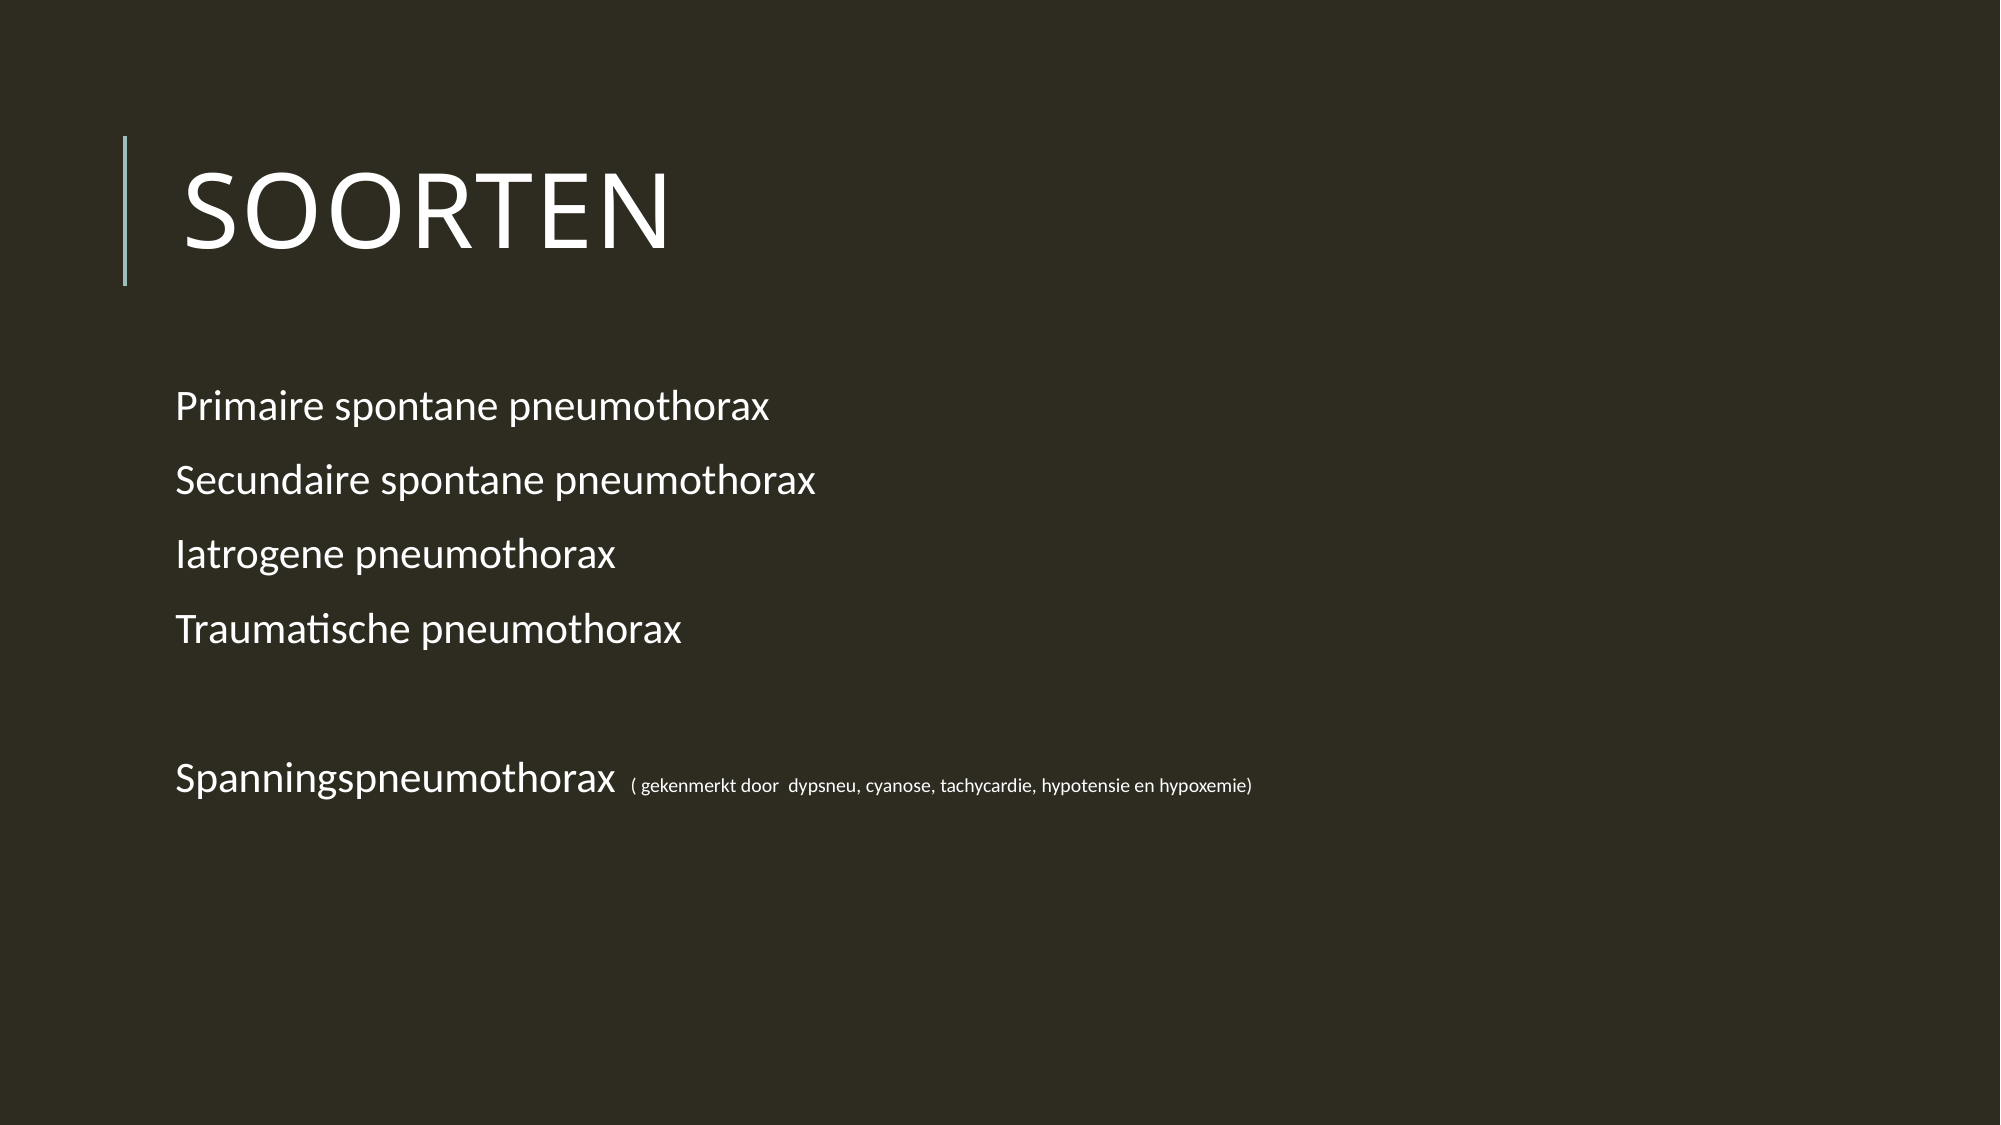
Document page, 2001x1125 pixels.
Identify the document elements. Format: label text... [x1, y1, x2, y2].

title Soorten [168, 96, 1763, 342]
list Primaire spontane pneumothorax Secundaire spontane pneumothorax Iatrogene pneumothorax Traumatische pneumothorax Spanningspneumothorax ( gekenmerkt door dypsneu, cyanose, tachycardie, hypotensie en hypoxemie) [168, 375, 1763, 1035]
